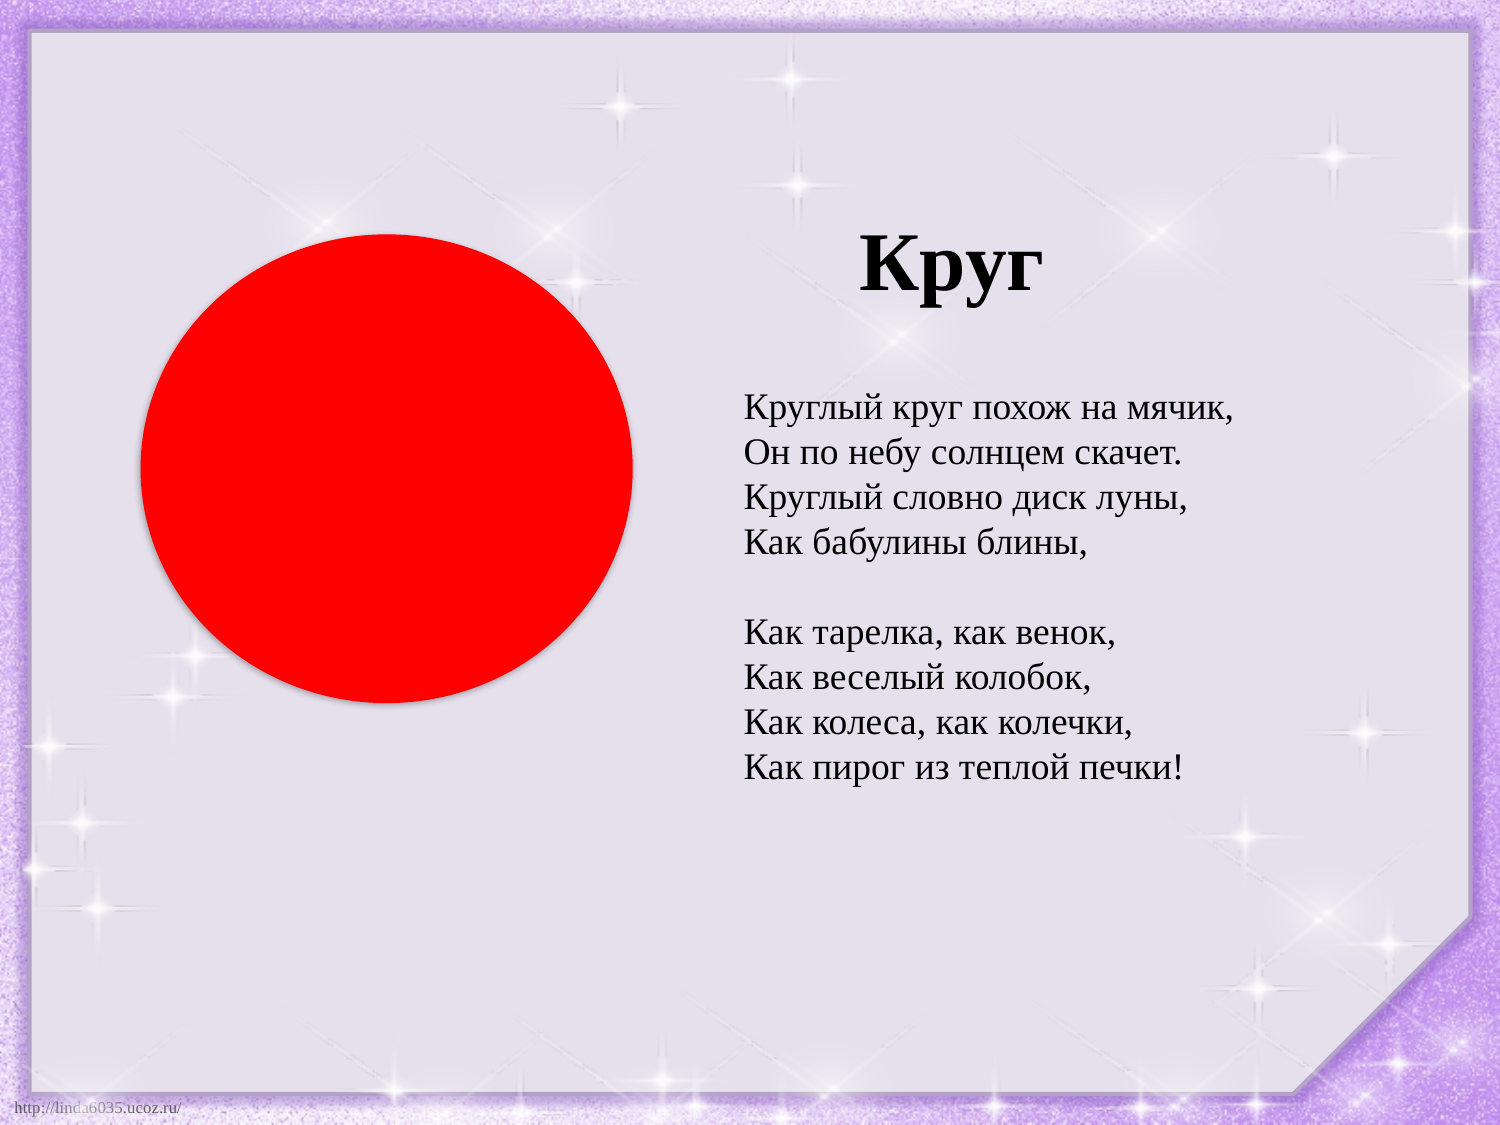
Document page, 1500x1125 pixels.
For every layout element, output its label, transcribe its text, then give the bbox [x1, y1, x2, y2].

picture [0, 0, 1500, 1125]
text_box Круг [845, 199, 1081, 314]
text_box Круглый круг похож на мячик, Он по небу солнцем скачет. Круглый словно диск луны, Как бабулины блины, Как тарелка, как венок, Как веселый колобок, Как колеса, как колечки, Как пирог из теплой печки! [728, 374, 1250, 795]
text_box [140, 234, 633, 704]
